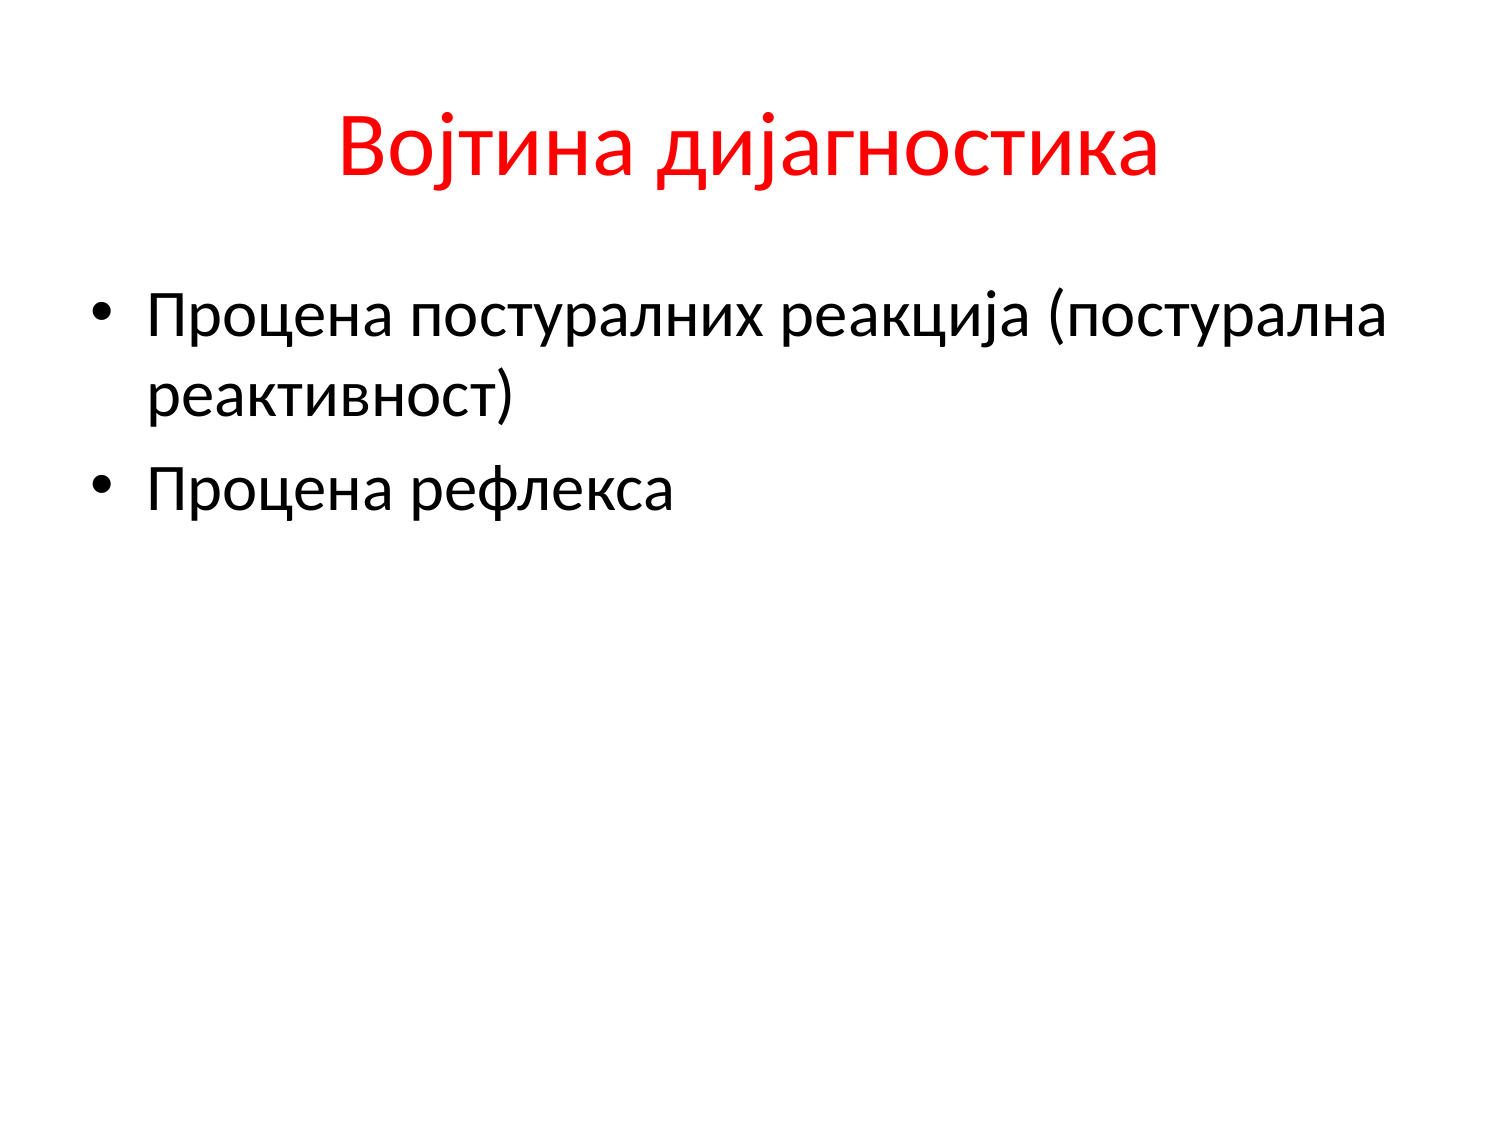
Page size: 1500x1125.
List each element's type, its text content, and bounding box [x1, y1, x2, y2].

list Процена постуралних реакција (постурална реактивност) Процена рефлекса [75, 262, 1425, 1005]
title Војтина дијагностика [75, 45, 1425, 233]
